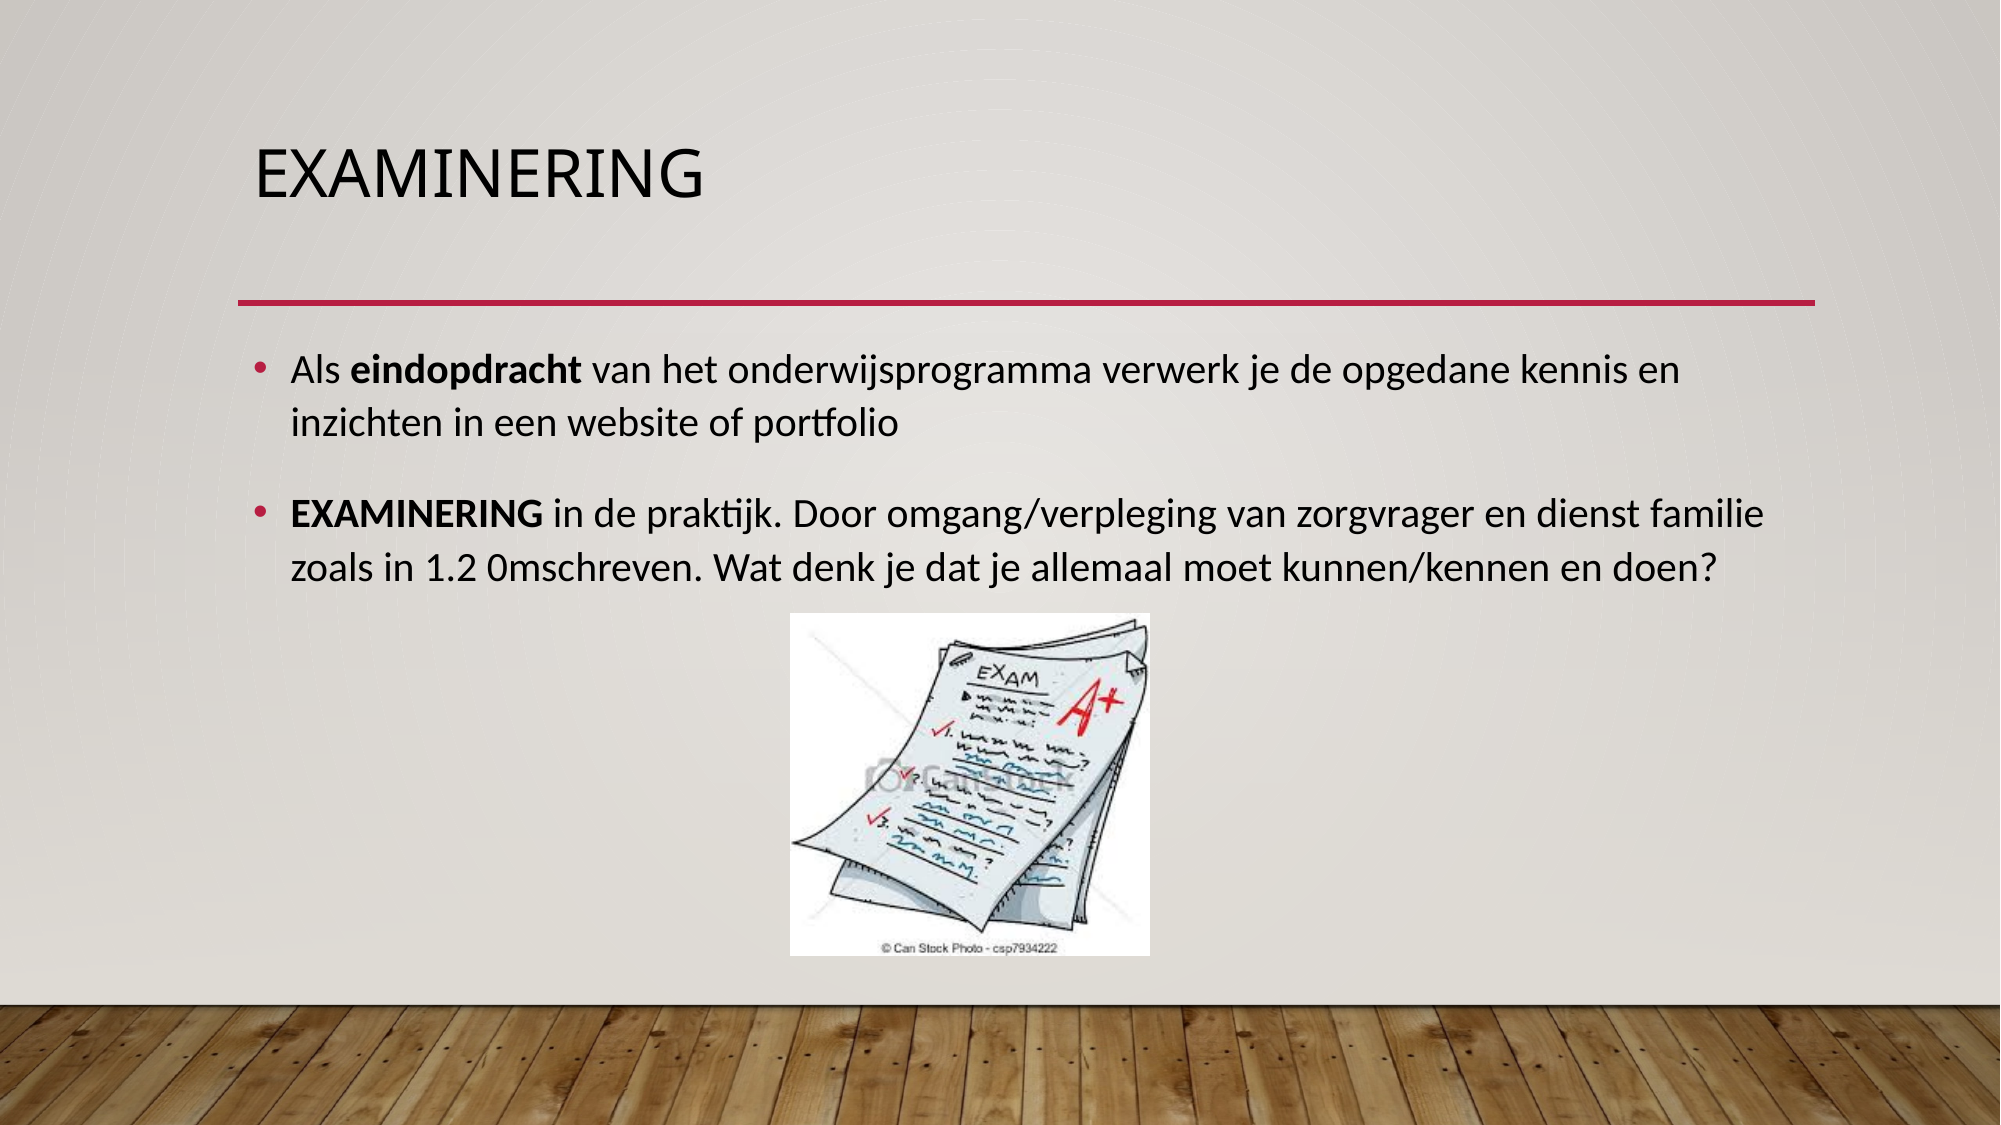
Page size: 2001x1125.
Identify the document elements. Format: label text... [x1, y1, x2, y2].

list Als eindopdracht van het onderwijsprogramma verwerk je de opgedane kennis en inzichten in een website of portfolio EXAMINERING in de praktijk. Door omgang/verpleging van zorgvrager en dienst familie zoals in 1.2 0mschreven. Wat denk je dat je allemaal moet kunnen/kennen en doen? [238, 330, 1814, 897]
title examinering [238, 131, 1814, 305]
picture [790, 613, 1150, 957]
picture [0, 1005, 2000, 1125]
